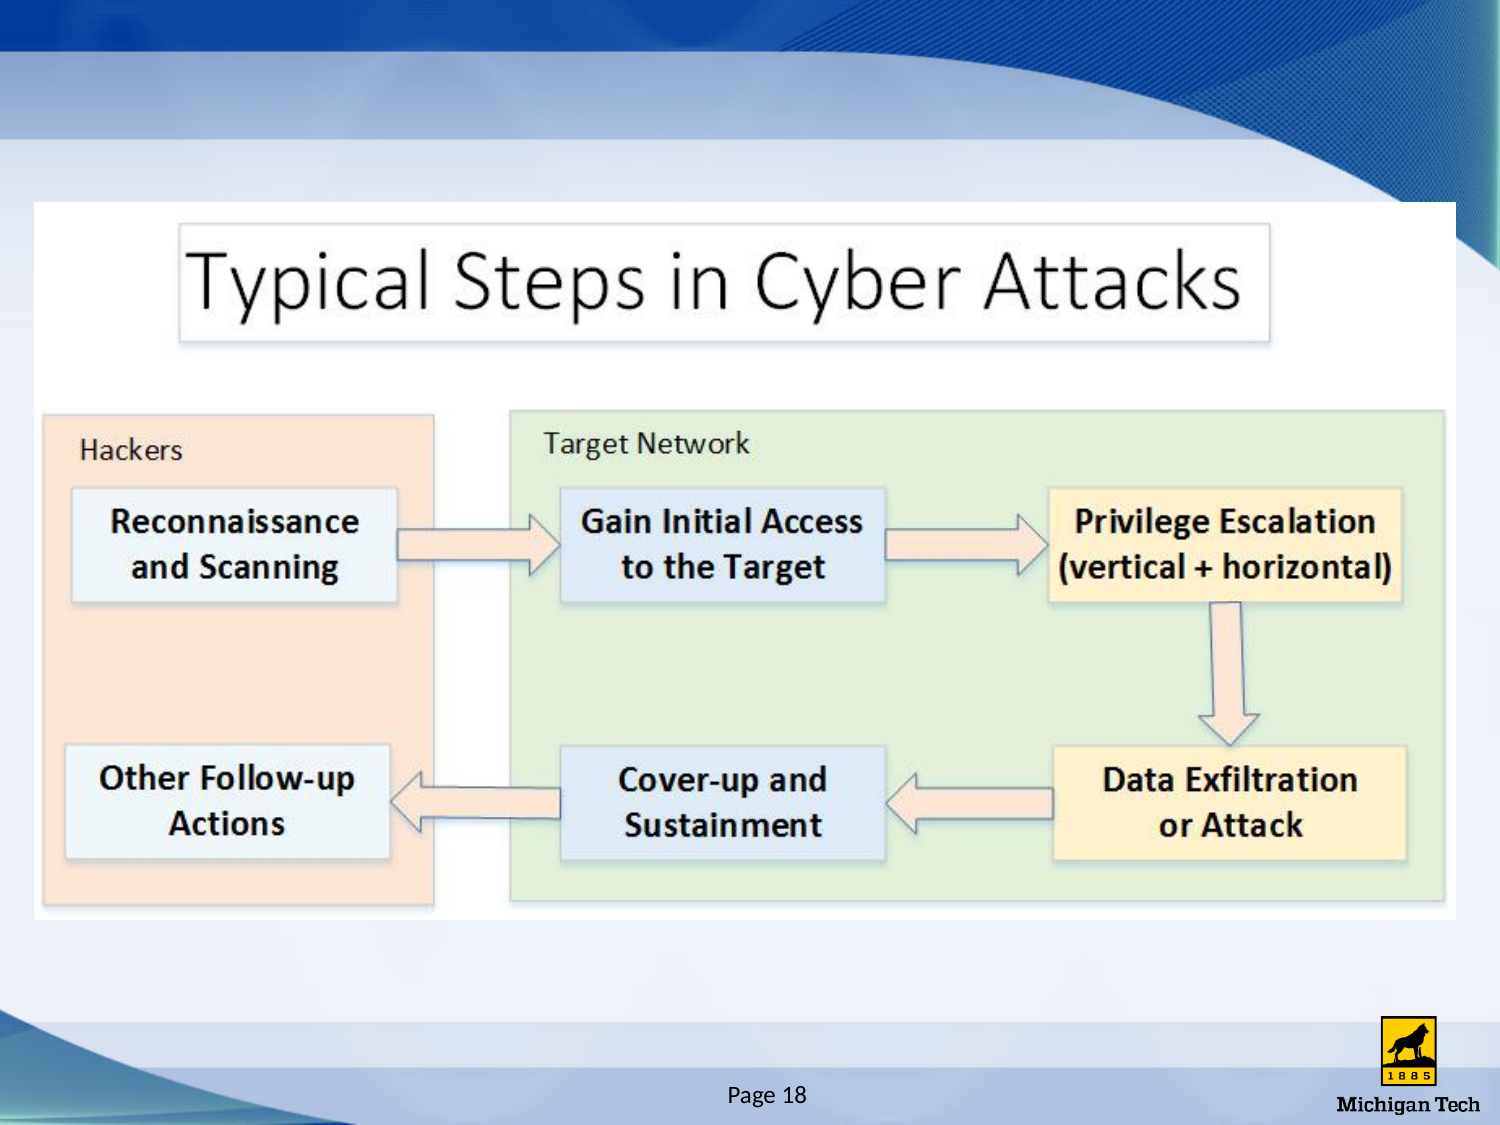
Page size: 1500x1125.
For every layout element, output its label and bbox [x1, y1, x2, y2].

title [12, 75, 1263, 263]
picture [0, 0, 1500, 1125]
list [33, 202, 1456, 920]
